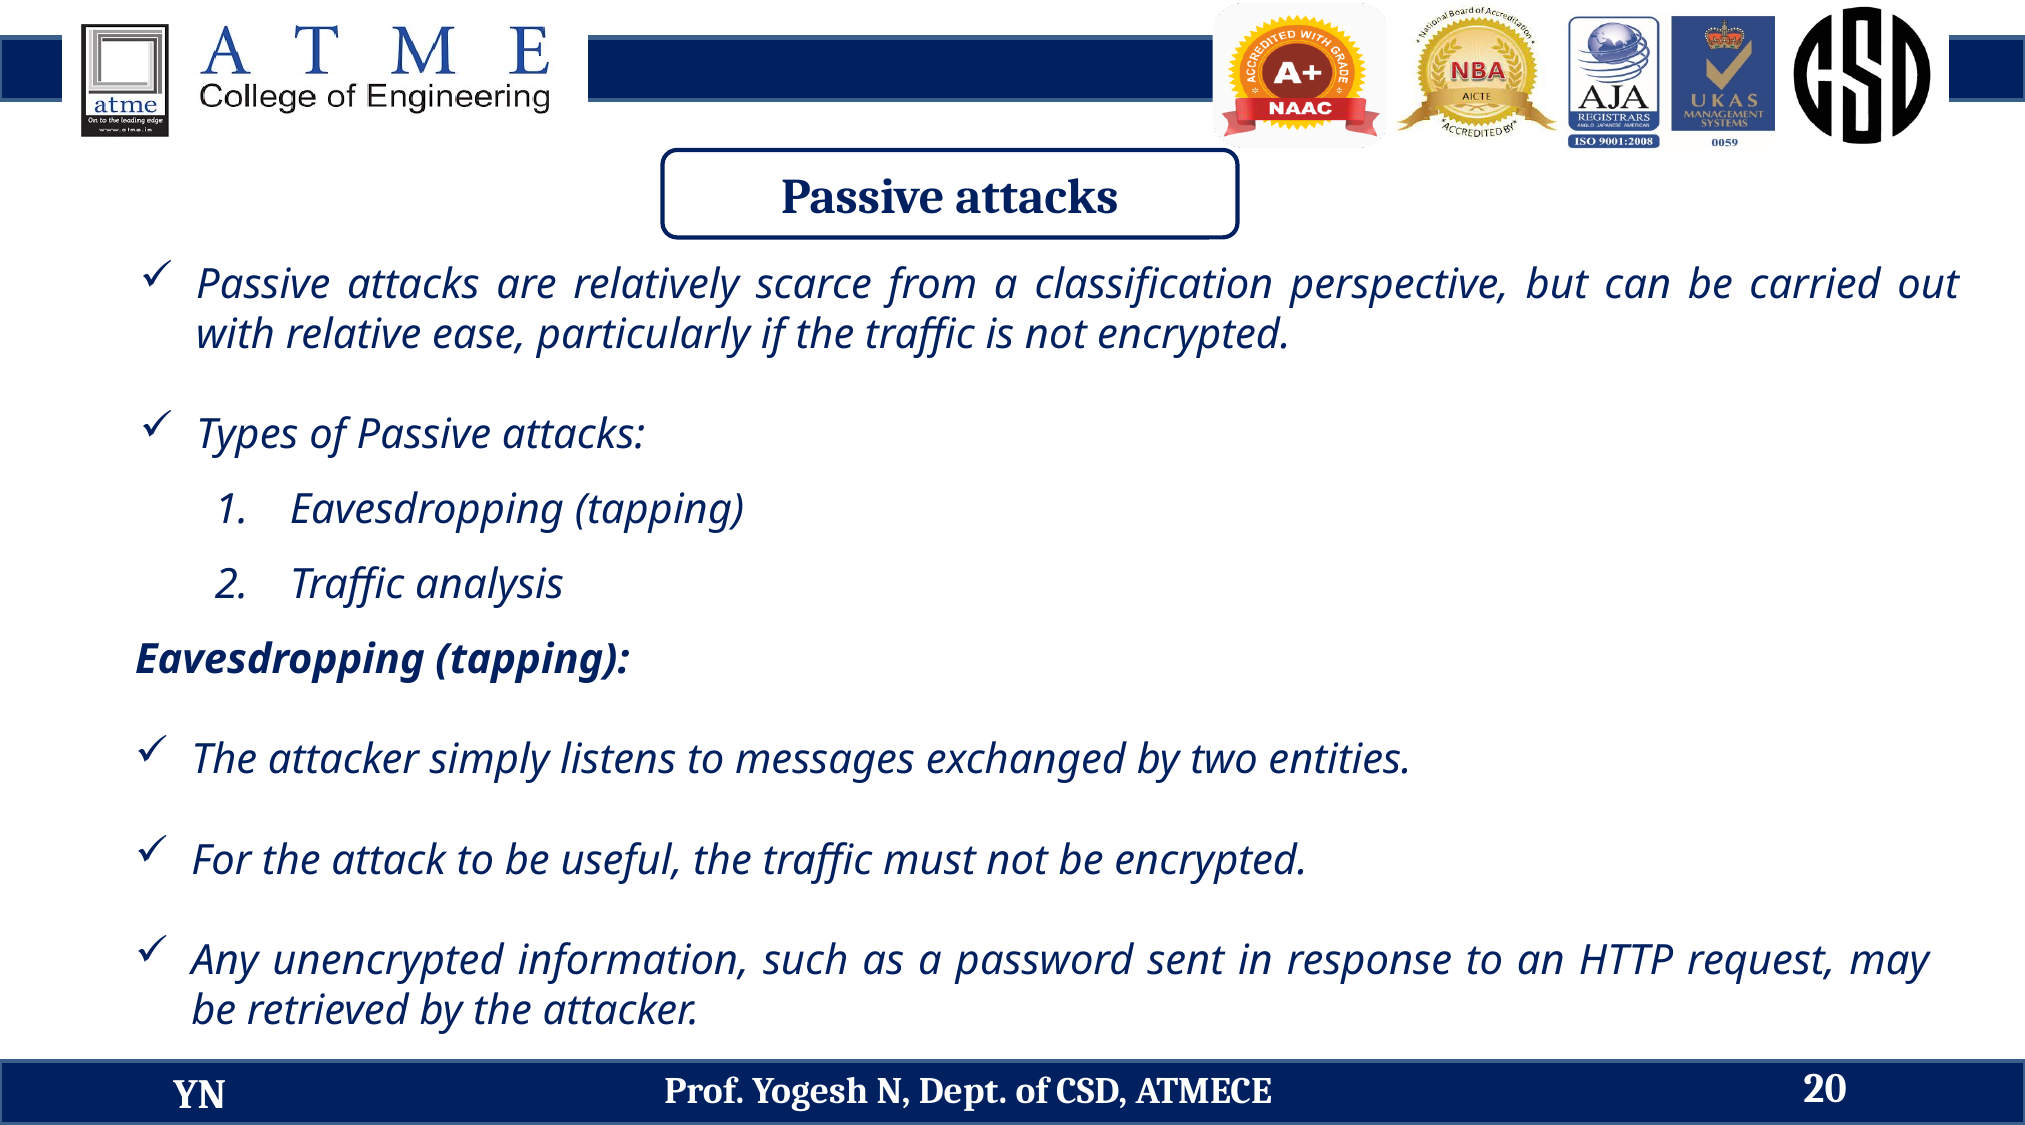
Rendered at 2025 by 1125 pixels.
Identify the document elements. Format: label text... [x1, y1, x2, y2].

text_box Passive attacks are relatively scarce from a classification perspective, but can be carried out with relative ease, particularly if the traffic is not encrypted. Types of Passive attacks: Eavesdropping (tapping) Traffic analysis [125, 249, 1975, 615]
text_box 20 [1625, 1053, 2025, 1119]
picture [62, 0, 588, 157]
picture [1212, 0, 1949, 150]
text_box Eavesdropping (tapping): The attacker simply listens to messages exchanged by two entities. For the attack to be useful, the traffic must not be encrypted. Any unencrypted information, such as a password sent in response to an HTTP request, may be retrieved by the attacker. [120, 624, 1946, 1040]
text_box YN [0, 1059, 400, 1125]
text_box Prof. Yogesh N, Dept. of CSD, ATMECE [562, 1058, 1375, 1119]
text_box Passive attacks [660, 147, 1240, 240]
